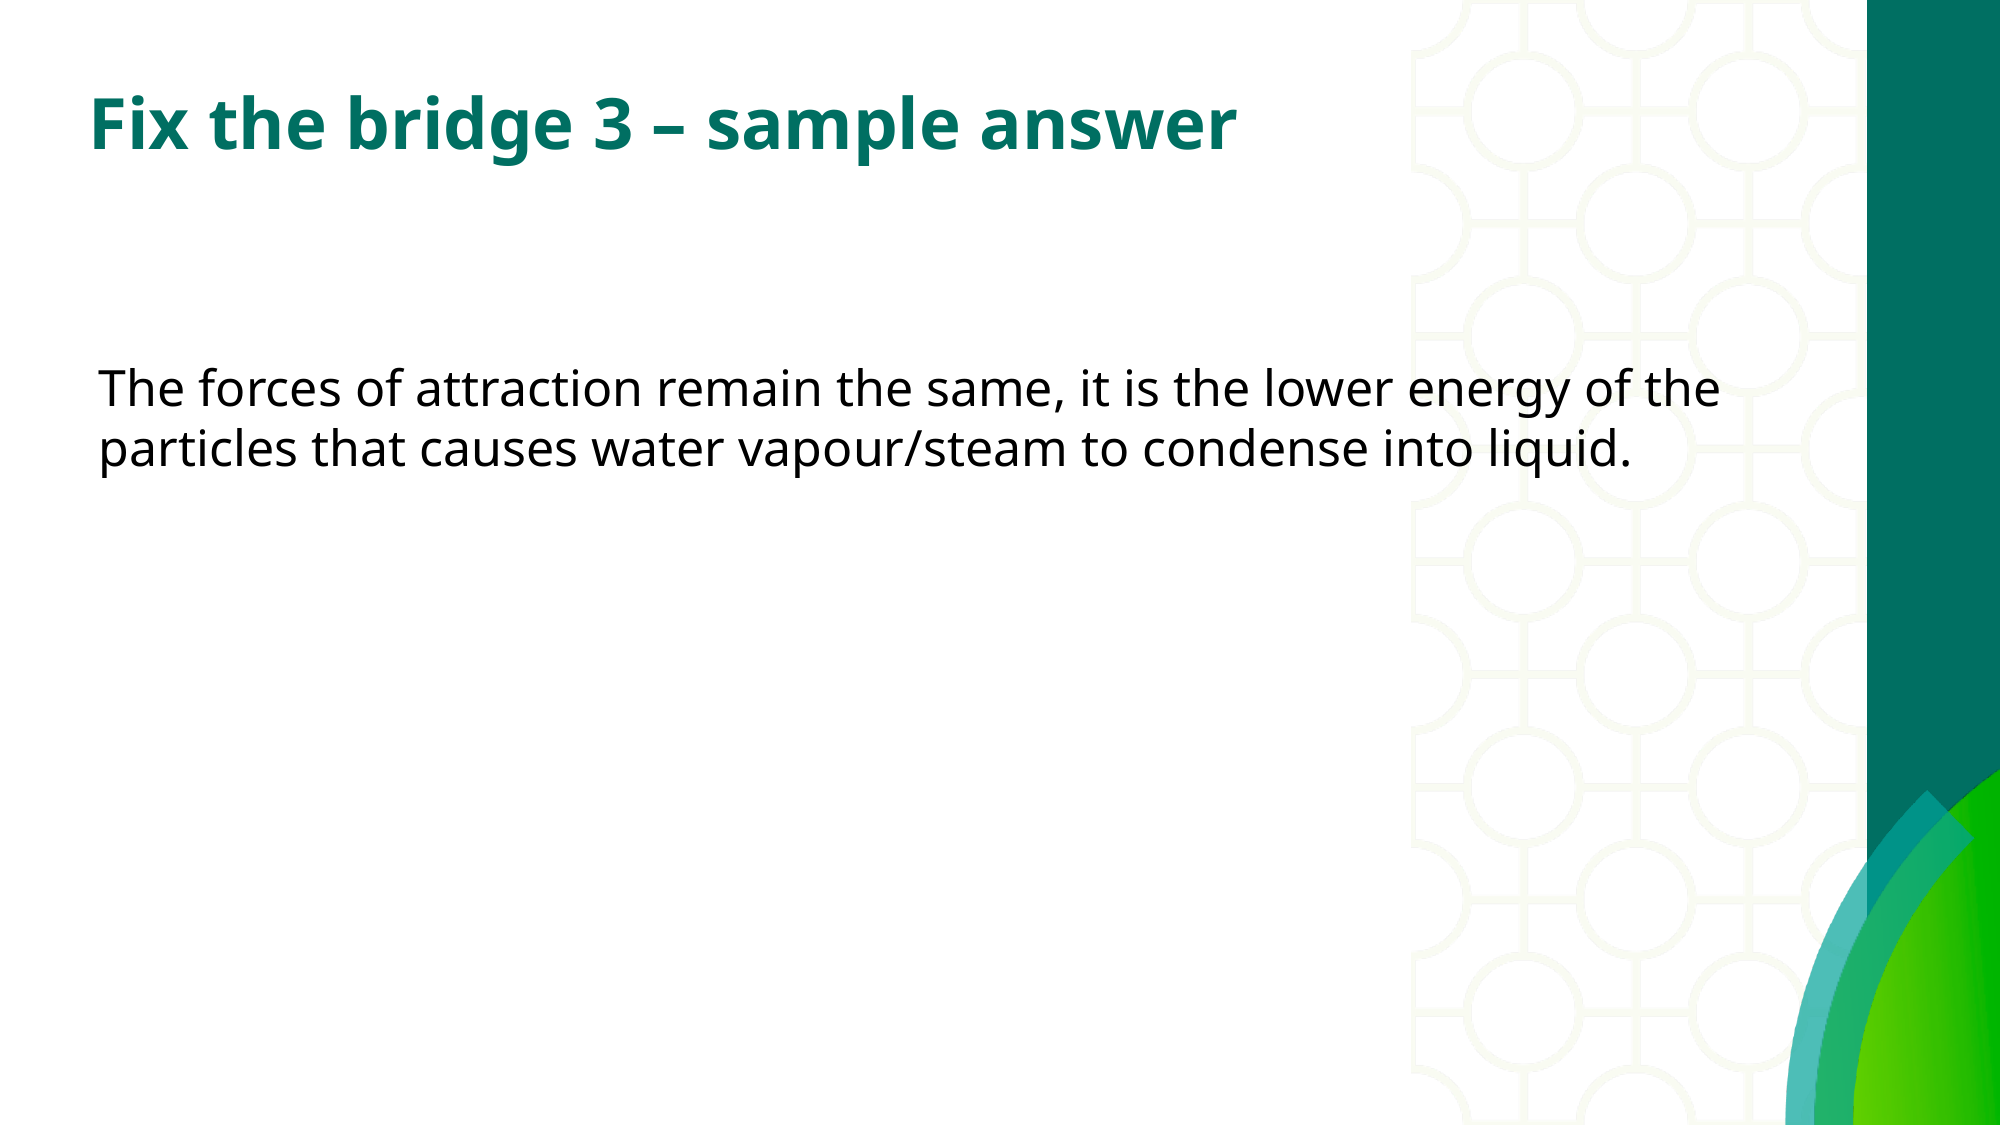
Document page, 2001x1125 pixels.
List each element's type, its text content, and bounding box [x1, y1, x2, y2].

list The forces of attraction remain the same, it is the lower energy of the particles that causes water vapour/steam to condense into liquid. [98, 356, 1724, 1125]
picture [1411, 0, 2001, 1125]
title Fix the bridge 3 – sample answer [88, 88, 1743, 161]
